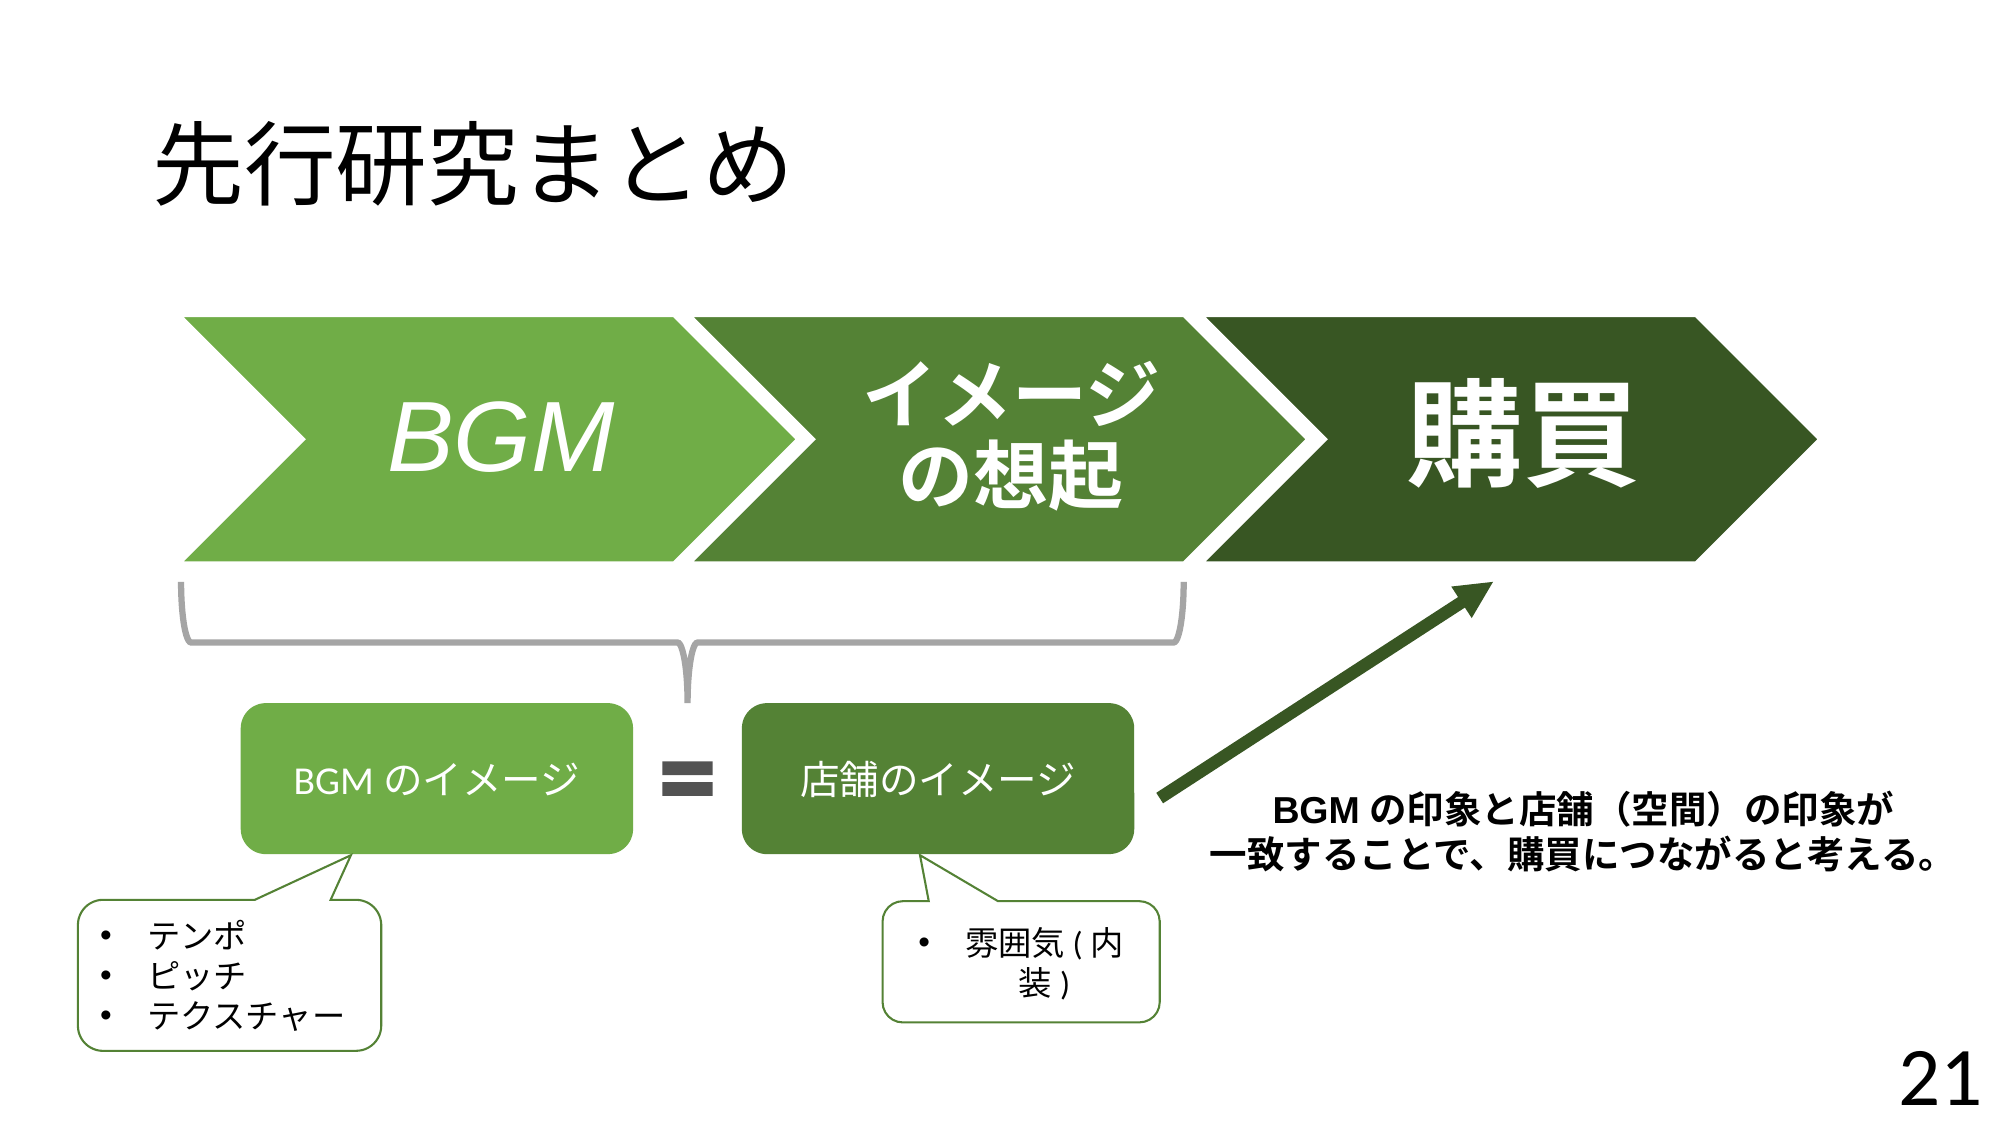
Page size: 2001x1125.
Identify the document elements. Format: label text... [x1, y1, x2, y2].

text_box [1203, 316, 1326, 563]
text_box BGMの印象と店舗（空間）の印象が 一致することで、購買につながると考える。 [1185, 778, 1982, 884]
text_box イメージの想起 [814, 316, 1184, 563]
text_box [1184, 316, 1307, 563]
text_box [674, 316, 797, 563]
text_box BGM [304, 316, 674, 563]
text_box BGMのイメージ [239, 702, 635, 856]
text_box [691, 316, 814, 563]
text_box [661, 781, 714, 797]
text_box [1696, 316, 1819, 563]
slide_number 21 [1547, 1042, 1998, 1102]
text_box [1159, 581, 1494, 798]
text_box 購買 [1326, 316, 1696, 563]
text_box 店舗のイメージ [740, 702, 1136, 856]
text_box [661, 760, 714, 776]
text_box [181, 316, 304, 563]
text_box テンポ ピッチ テクスチャー [76, 853, 383, 1052]
title 先行研究まとめ [137, 59, 1863, 278]
text_box 雰囲気(内装) [881, 853, 1161, 1024]
text_box [180, 581, 1159, 704]
